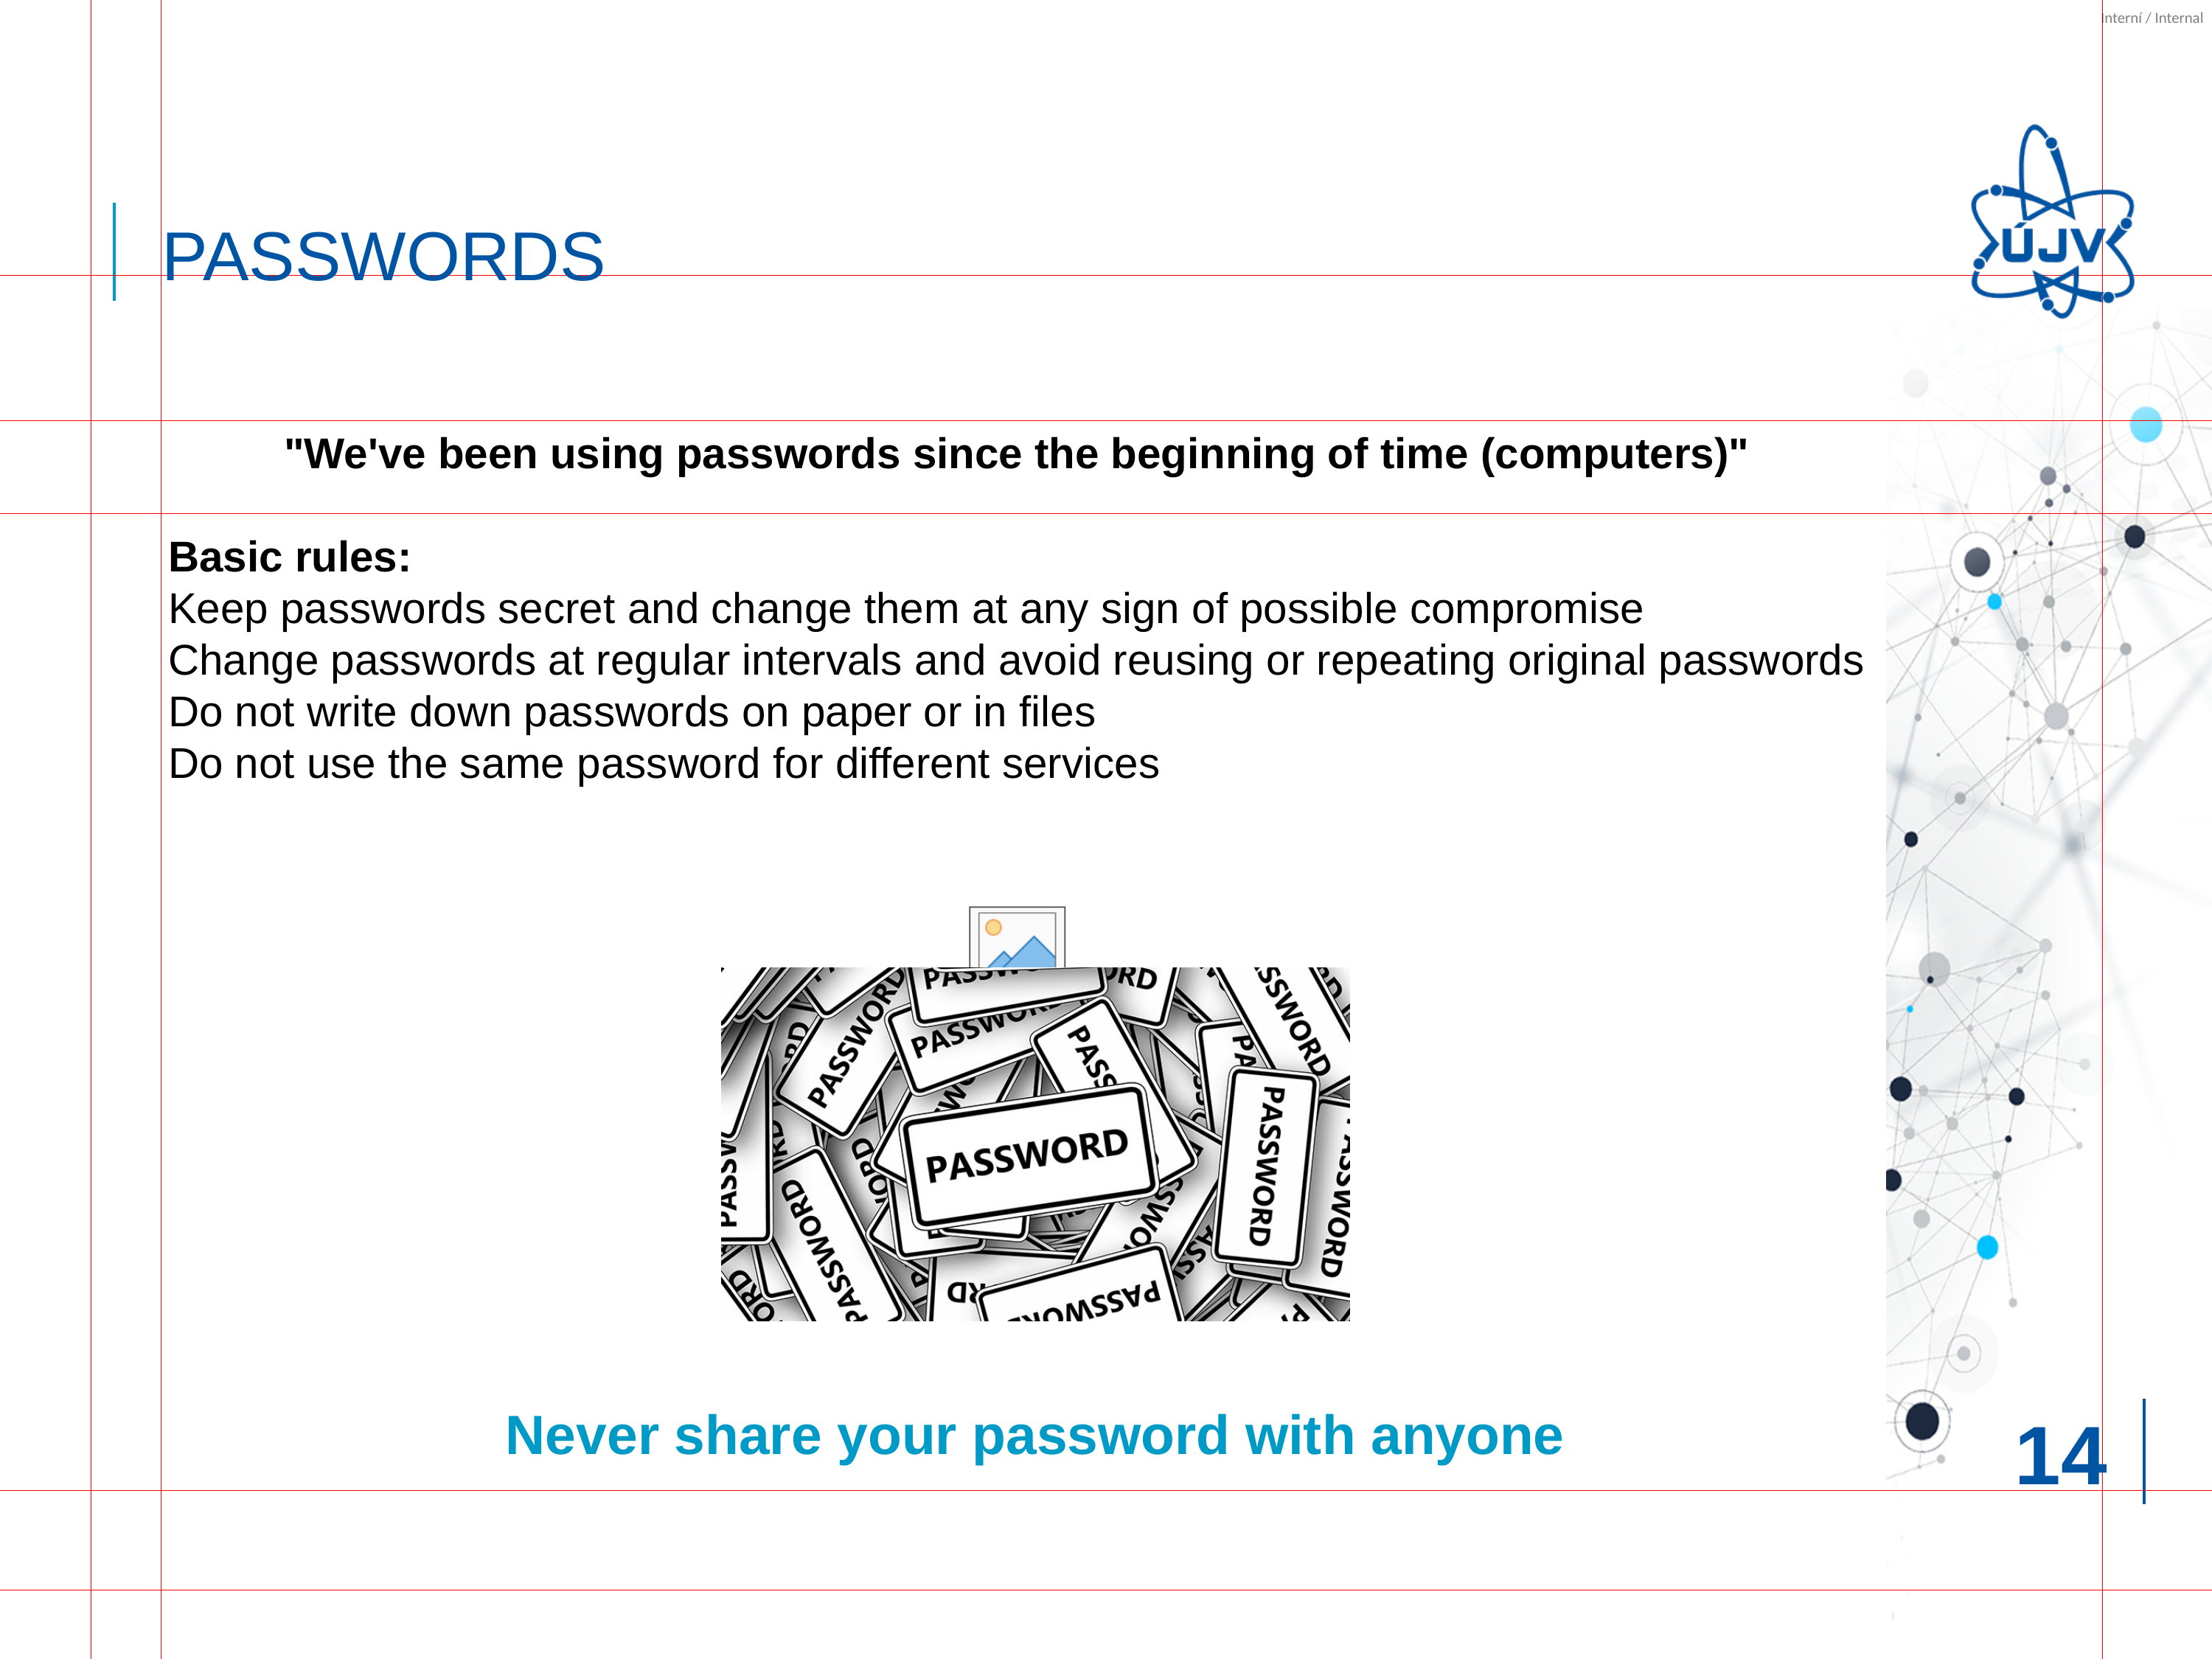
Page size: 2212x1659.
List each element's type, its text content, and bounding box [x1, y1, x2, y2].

picture [161, 420, 1873, 1470]
picture [1886, 84, 2212, 420]
picture [1886, 514, 2102, 1490]
title Passwords [161, 124, 1759, 381]
picture [2103, 421, 2212, 513]
slide_number 14 [1937, 1399, 2107, 1505]
picture [1886, 1590, 2102, 1659]
picture [2103, 1590, 2212, 1659]
picture [2103, 514, 2212, 1490]
picture [1886, 1491, 2102, 1590]
picture [1886, 421, 2102, 513]
picture [2103, 1491, 2212, 1590]
